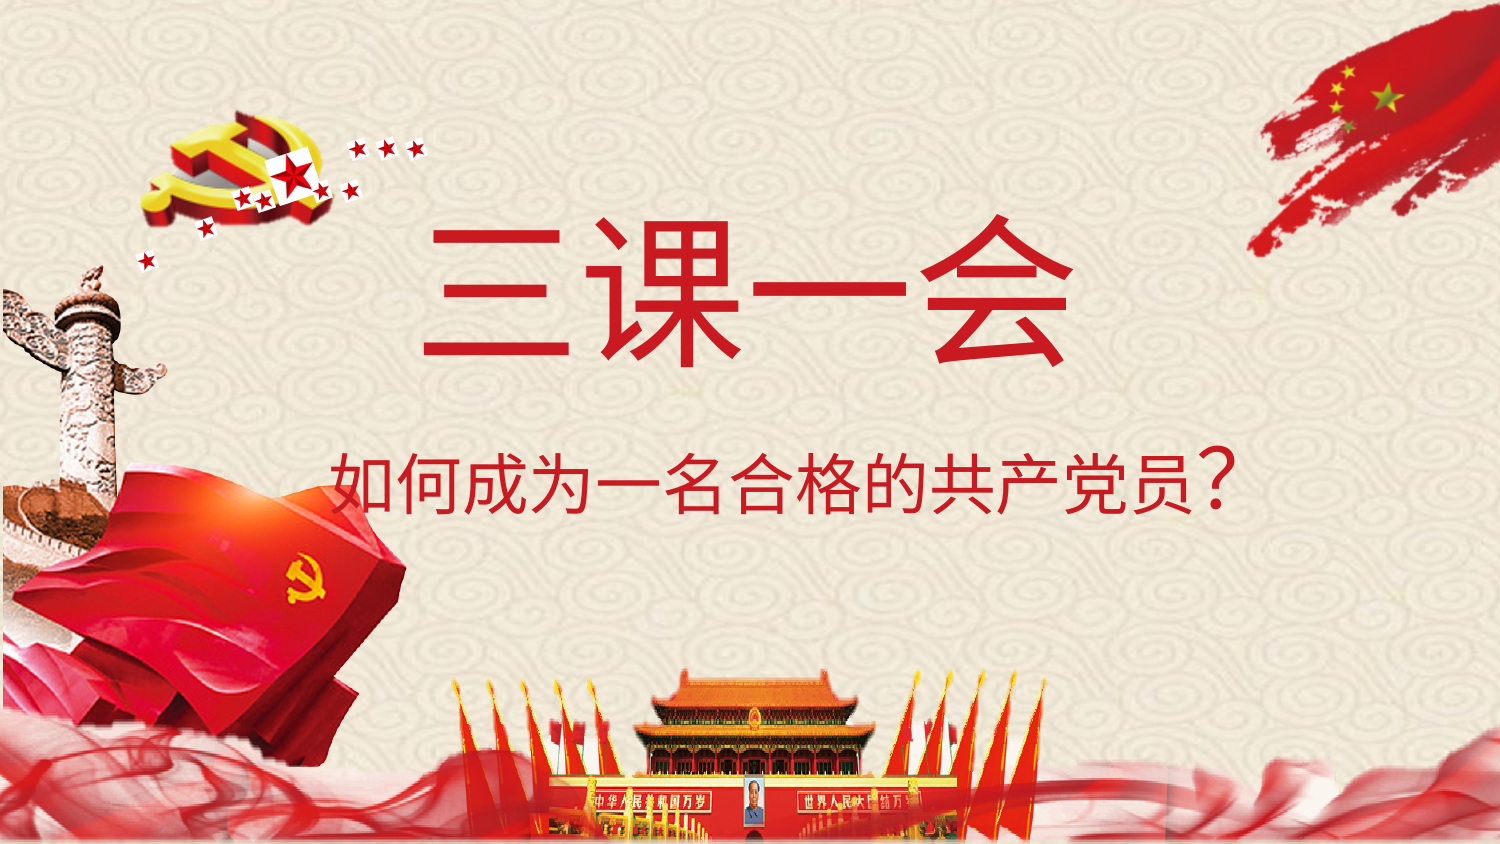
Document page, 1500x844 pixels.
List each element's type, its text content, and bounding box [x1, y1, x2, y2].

text_box 三课一会 [398, 180, 1141, 395]
picture [0, 0, 1500, 844]
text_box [122, 158, 432, 225]
text_box 如何成为一名合格的共产党员？ [432, 418, 1311, 534]
